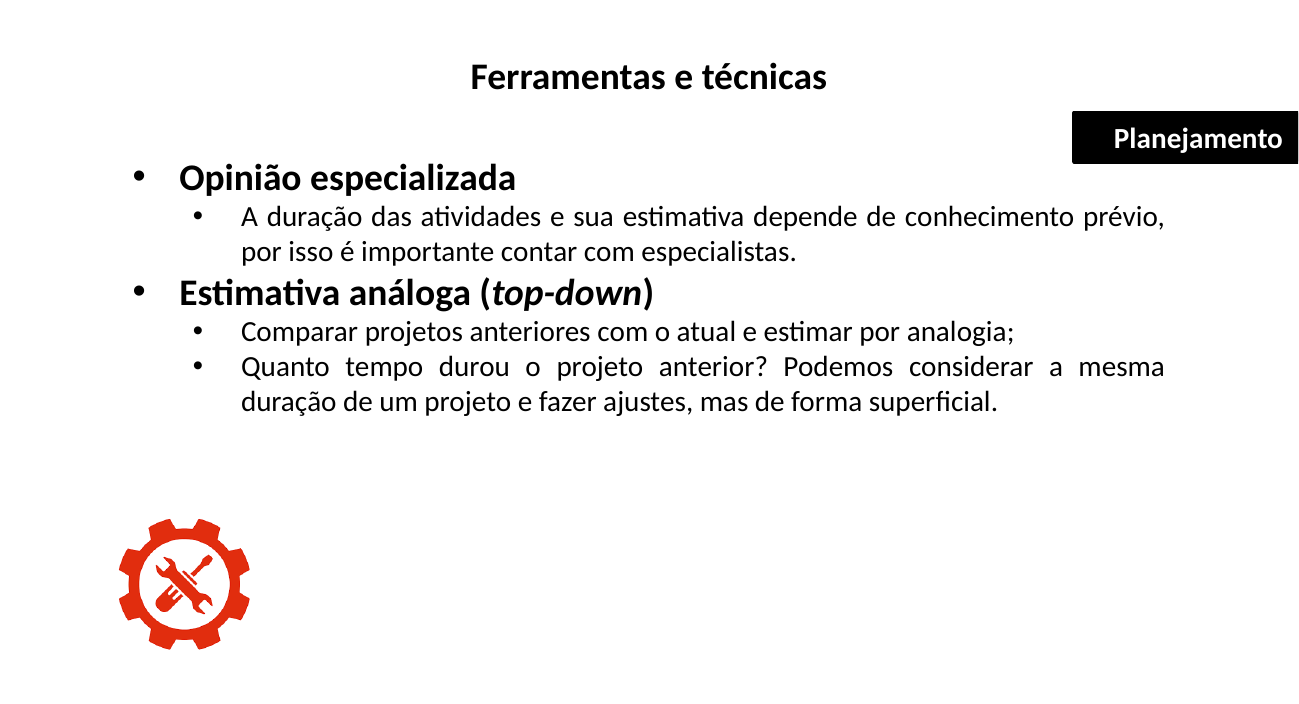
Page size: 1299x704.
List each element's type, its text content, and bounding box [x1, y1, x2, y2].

picture [117, 517, 251, 651]
text_box Planejamento [1074, 112, 1299, 162]
text_box Opinião especializada A duração das atividades e sua estimativa depende de conhecimento prévio, por isso é importante contar com especialistas. Estimativa análoga (top-down) Comparar projetos anteriores com o atual e estimar por analogia; Quanto tempo durou o projeto anterior? Podemos considerar a mesma duração de um projeto e fazer ajustes, mas de forma superficial. [117, 145, 1181, 428]
text_box Ferramentas e técnicas [0, 44, 1299, 106]
